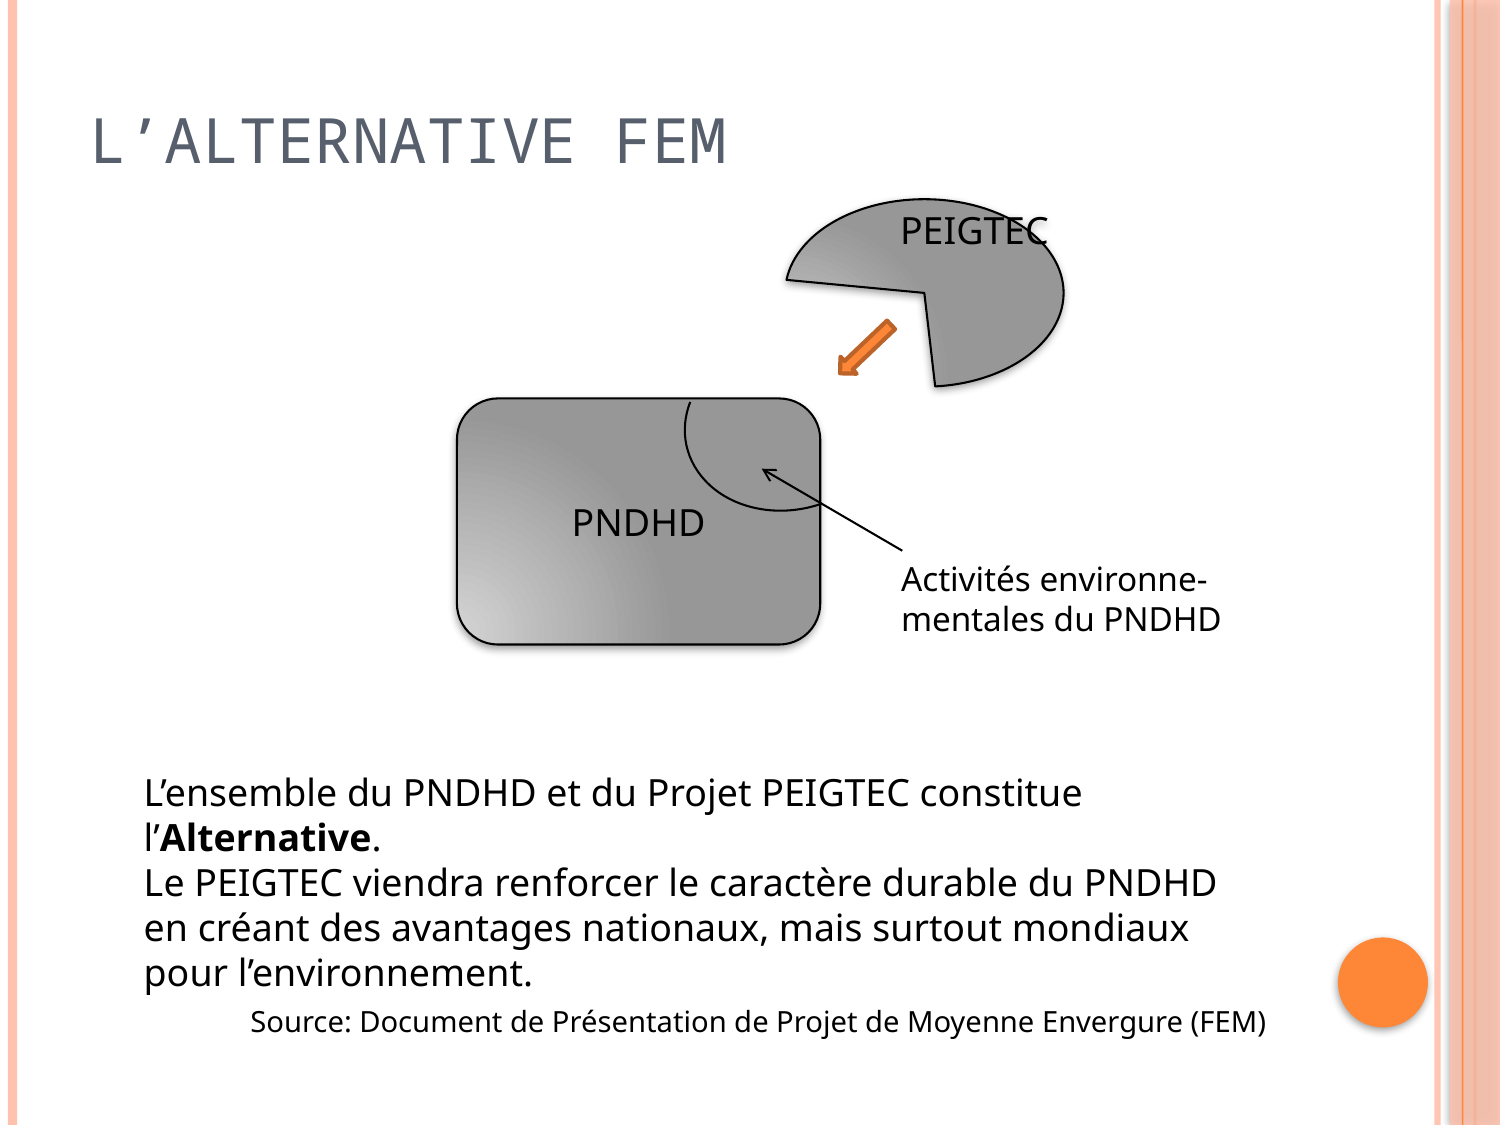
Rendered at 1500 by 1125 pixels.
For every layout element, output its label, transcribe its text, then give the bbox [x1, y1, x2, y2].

text_box Source: Document de Présentation de Projet de Moyenne Envergure (FEM) [235, 996, 1282, 1046]
text_box [683, 401, 807, 509]
text_box PEIGTEC [785, 198, 1065, 388]
text_box [837, 318, 898, 376]
text_box PNDHD [455, 397, 822, 646]
text_box Activités environne- mentales du PNDHD [886, 550, 1238, 646]
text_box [761, 468, 903, 552]
title L’Alternative FEM [75, 45, 1300, 233]
text_box L’ensemble du PNDHD et du Projet PEIGTEC constitue l’Alternative. Le PEIGTEC viendra renforcer le caractère durable du PNDHD en créant des avantages nationaux, mais surtout mondiaux pour l’environnement. [128, 761, 1278, 1002]
